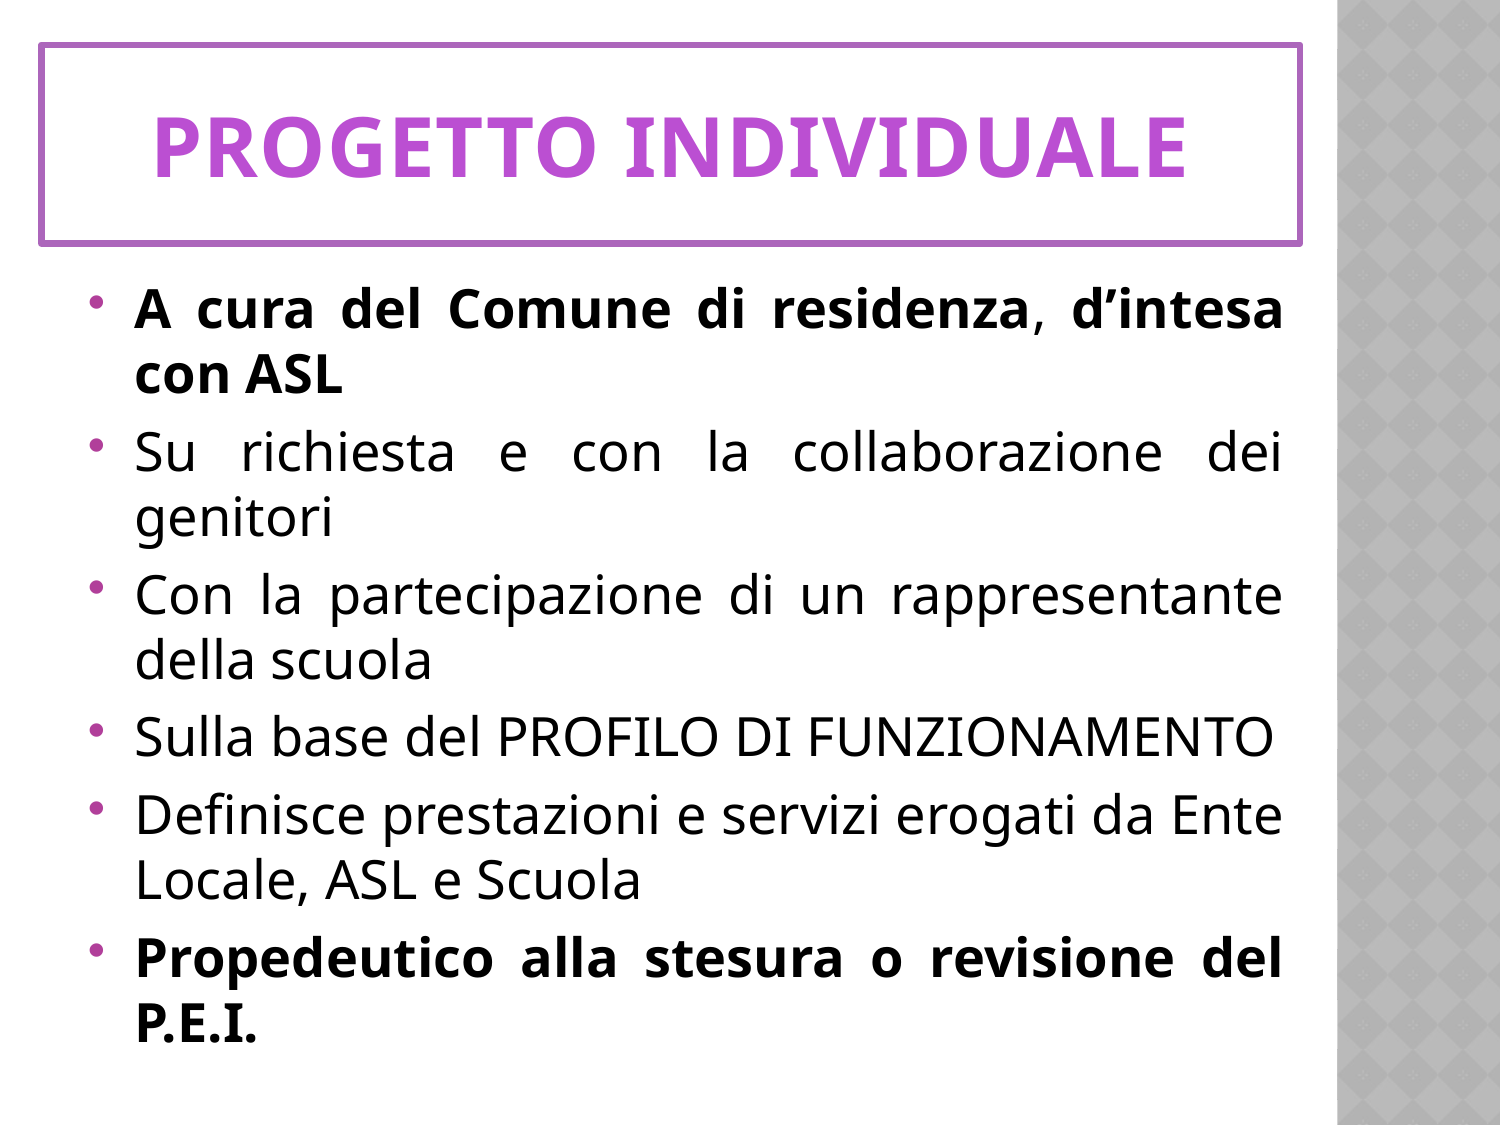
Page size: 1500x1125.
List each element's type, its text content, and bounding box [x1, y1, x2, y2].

list A cura del Comune di residenza, d’intesa con ASL Su richiesta e con la collaborazione dei genitori Con la partecipazione di un rappresentante della scuola Sulla base del PROFILO DI FUNZIONAMENTO Definisce prestazioni e servizi erogati da Ente Locale, ASL e Scuola Propedeutico alla stesura o revisione del P.E.I. [75, 267, 1300, 1067]
text_box PROGETTO INDIVIDUALE [38, 42, 1303, 247]
